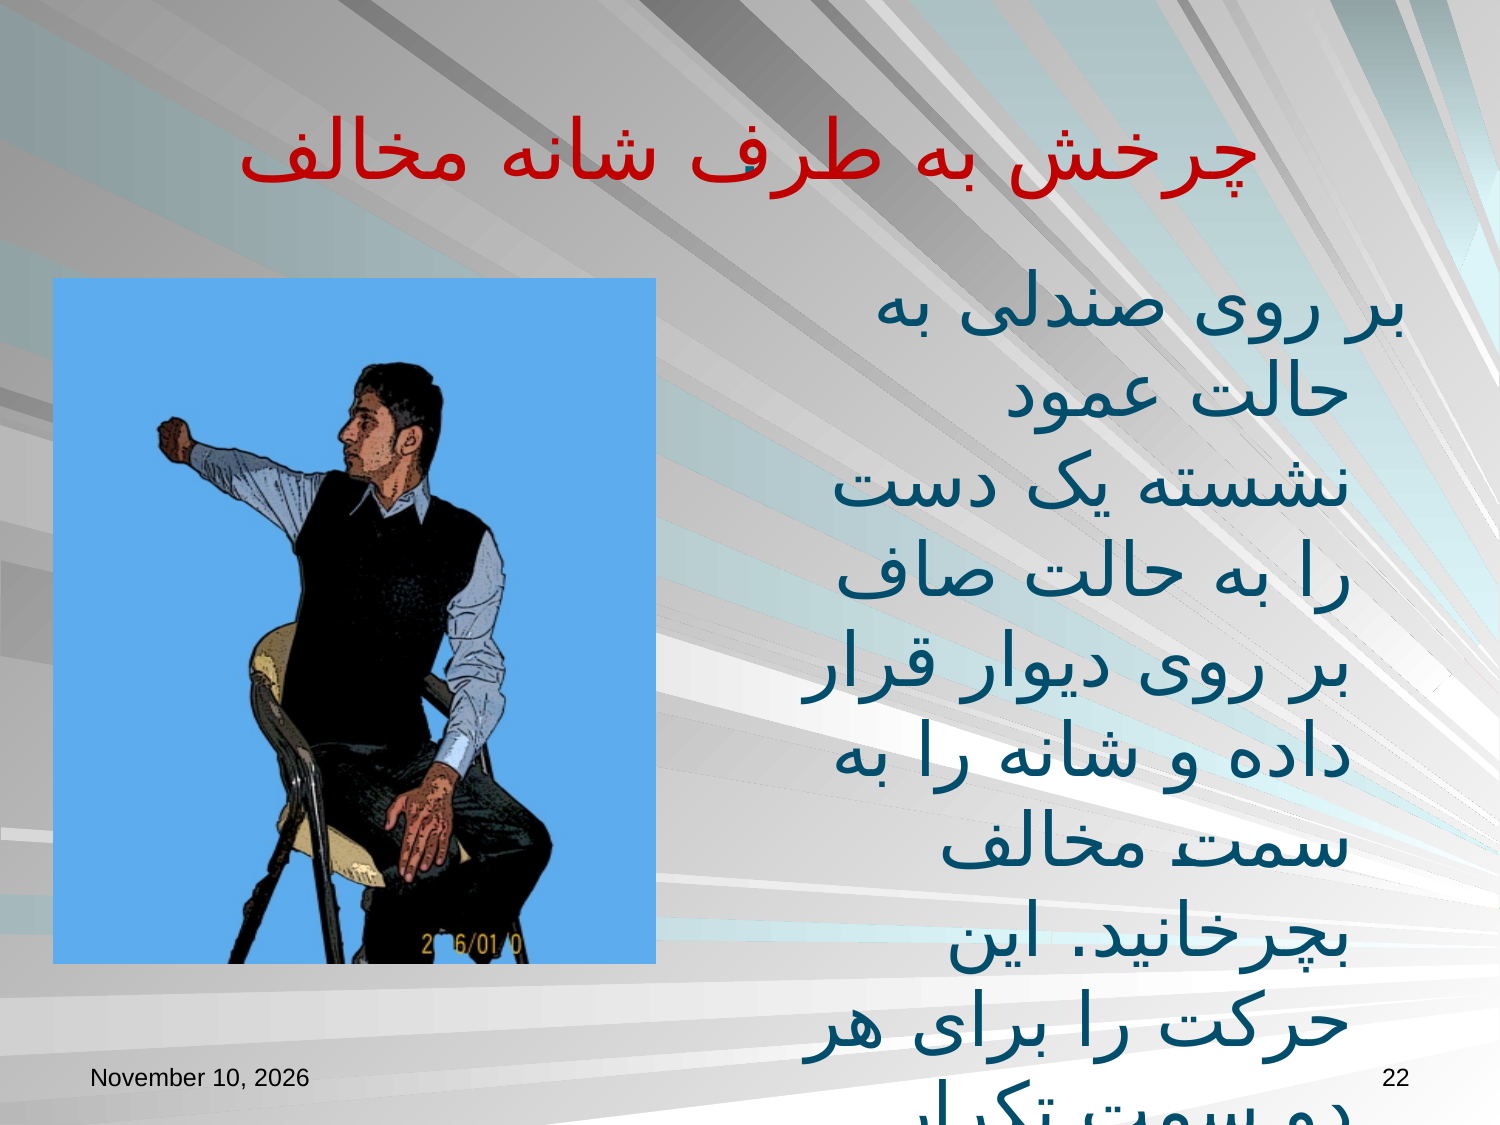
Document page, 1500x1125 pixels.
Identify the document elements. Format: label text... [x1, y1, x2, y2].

list بر روی صندلی به حالت عمود نشسته یک دست را به حالت صاف بر روی دیوار قرار داده و شانه را به سمت مخالف بچرخانید. این حرکت را برای هر دو سمت تکرار نمایید. [762, 243, 1426, 1006]
title . [74, 204, 1426, 234]
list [52, 278, 656, 965]
text_box چرخش به طرف شانه مخالف [0, 88, 1500, 204]
title . [74, 45, 1426, 88]
slide_number 22 [1074, 1023, 1426, 1100]
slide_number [74, 1023, 426, 1100]
